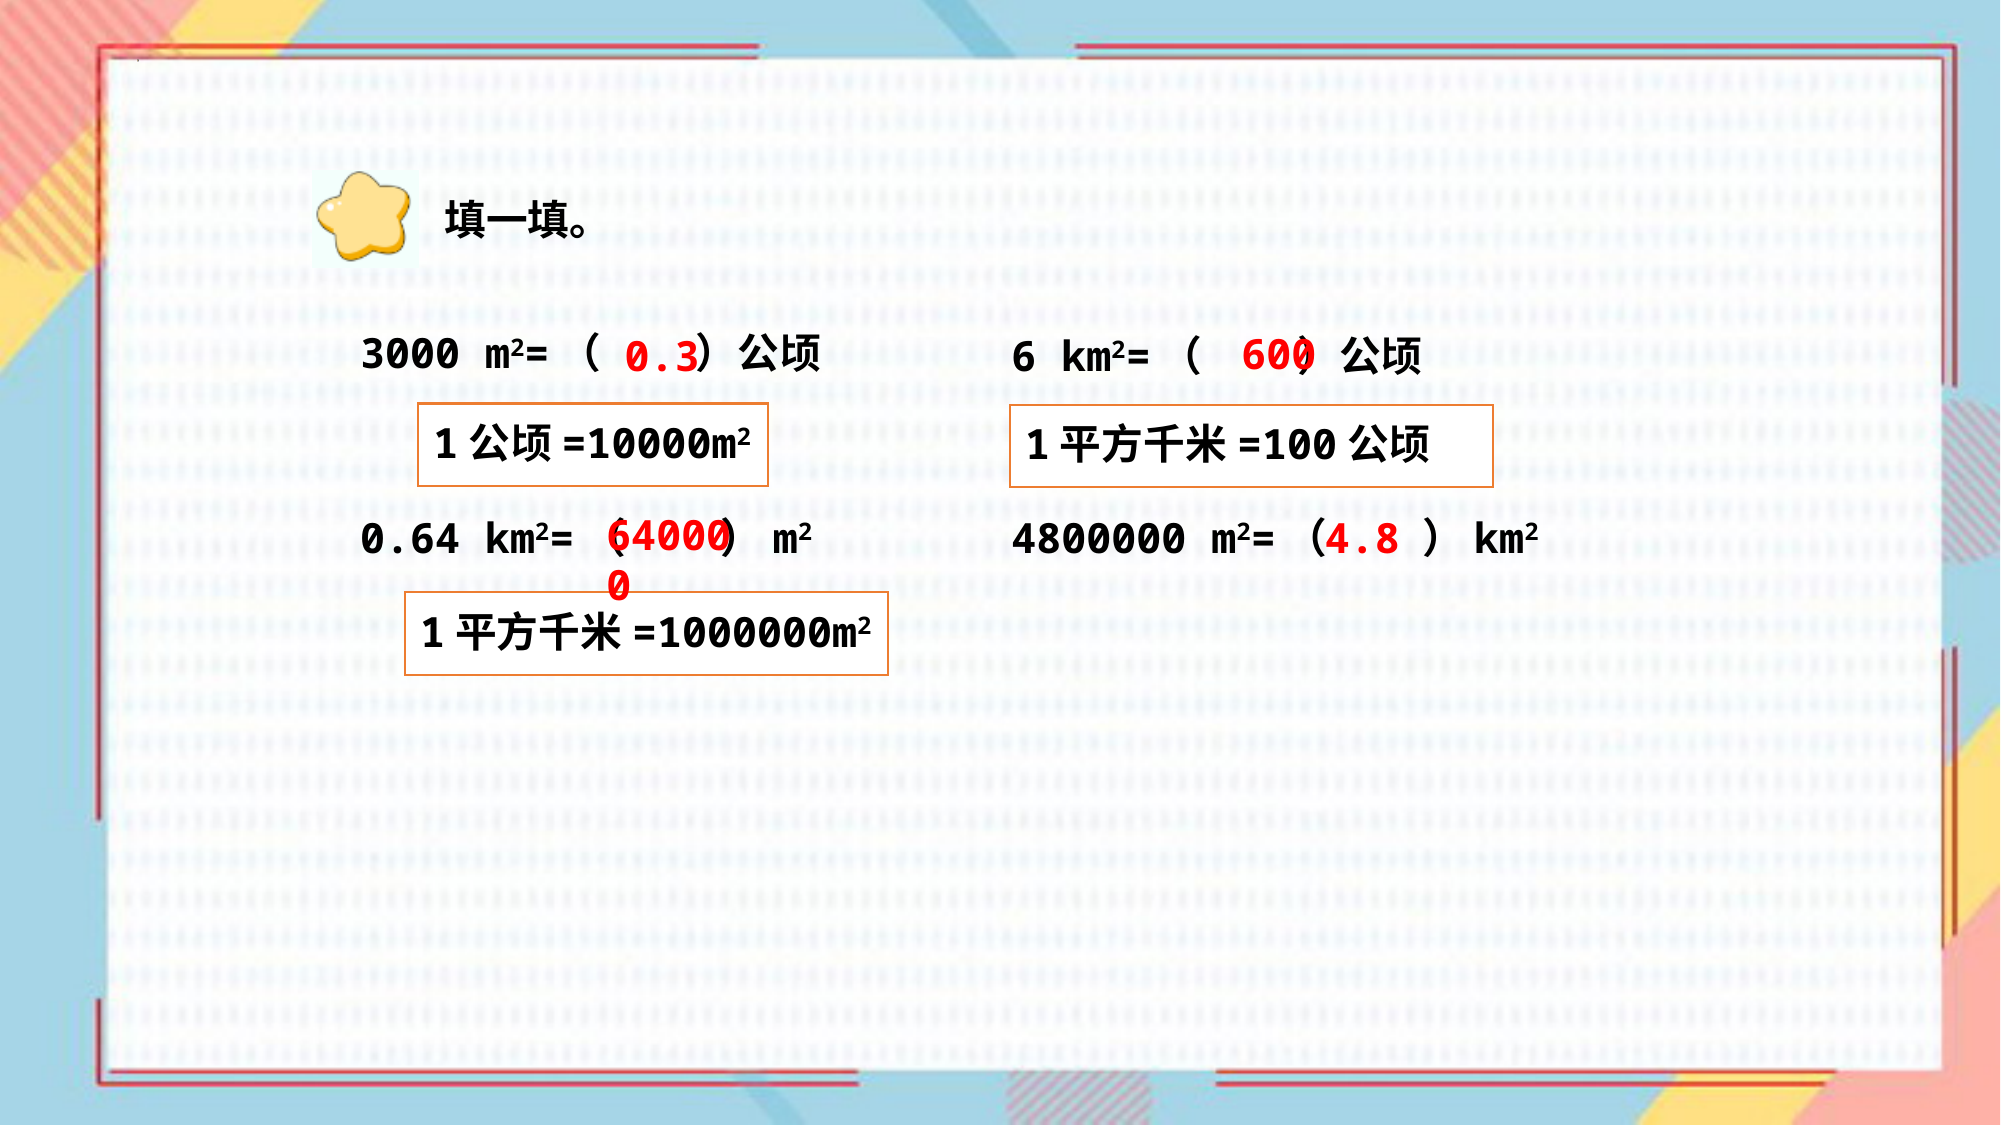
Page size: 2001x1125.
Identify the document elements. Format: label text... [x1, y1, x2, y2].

text_box 0.64 km2=（ ）m2 [756, 504, 948, 569]
text_box 1平方千米=1000000m2 [404, 591, 889, 676]
text_box 4800000 m2=（ ）km2 [996, 504, 1310, 569]
text_box 0.3 [609, 322, 753, 387]
text_box 4.8 [1310, 504, 1475, 569]
picture [0, 0, 2001, 1125]
text_box 3000 m2=（ ）公顷 [345, 319, 948, 385]
text_box 4800000 m2=（ ）km2 [1475, 504, 1686, 569]
text_box 1公顷=10000m2 [417, 402, 769, 487]
text_box 0.64 km2=（ ）m2 [345, 504, 591, 569]
text_box 6 km2=（ ）公顷 [996, 322, 1600, 387]
text_box 填一填。 [429, 186, 825, 252]
text_box 640000 [591, 501, 756, 617]
text_box 1平方千米=100公顷 [1009, 404, 1494, 488]
text_box 600 [1226, 320, 1369, 386]
